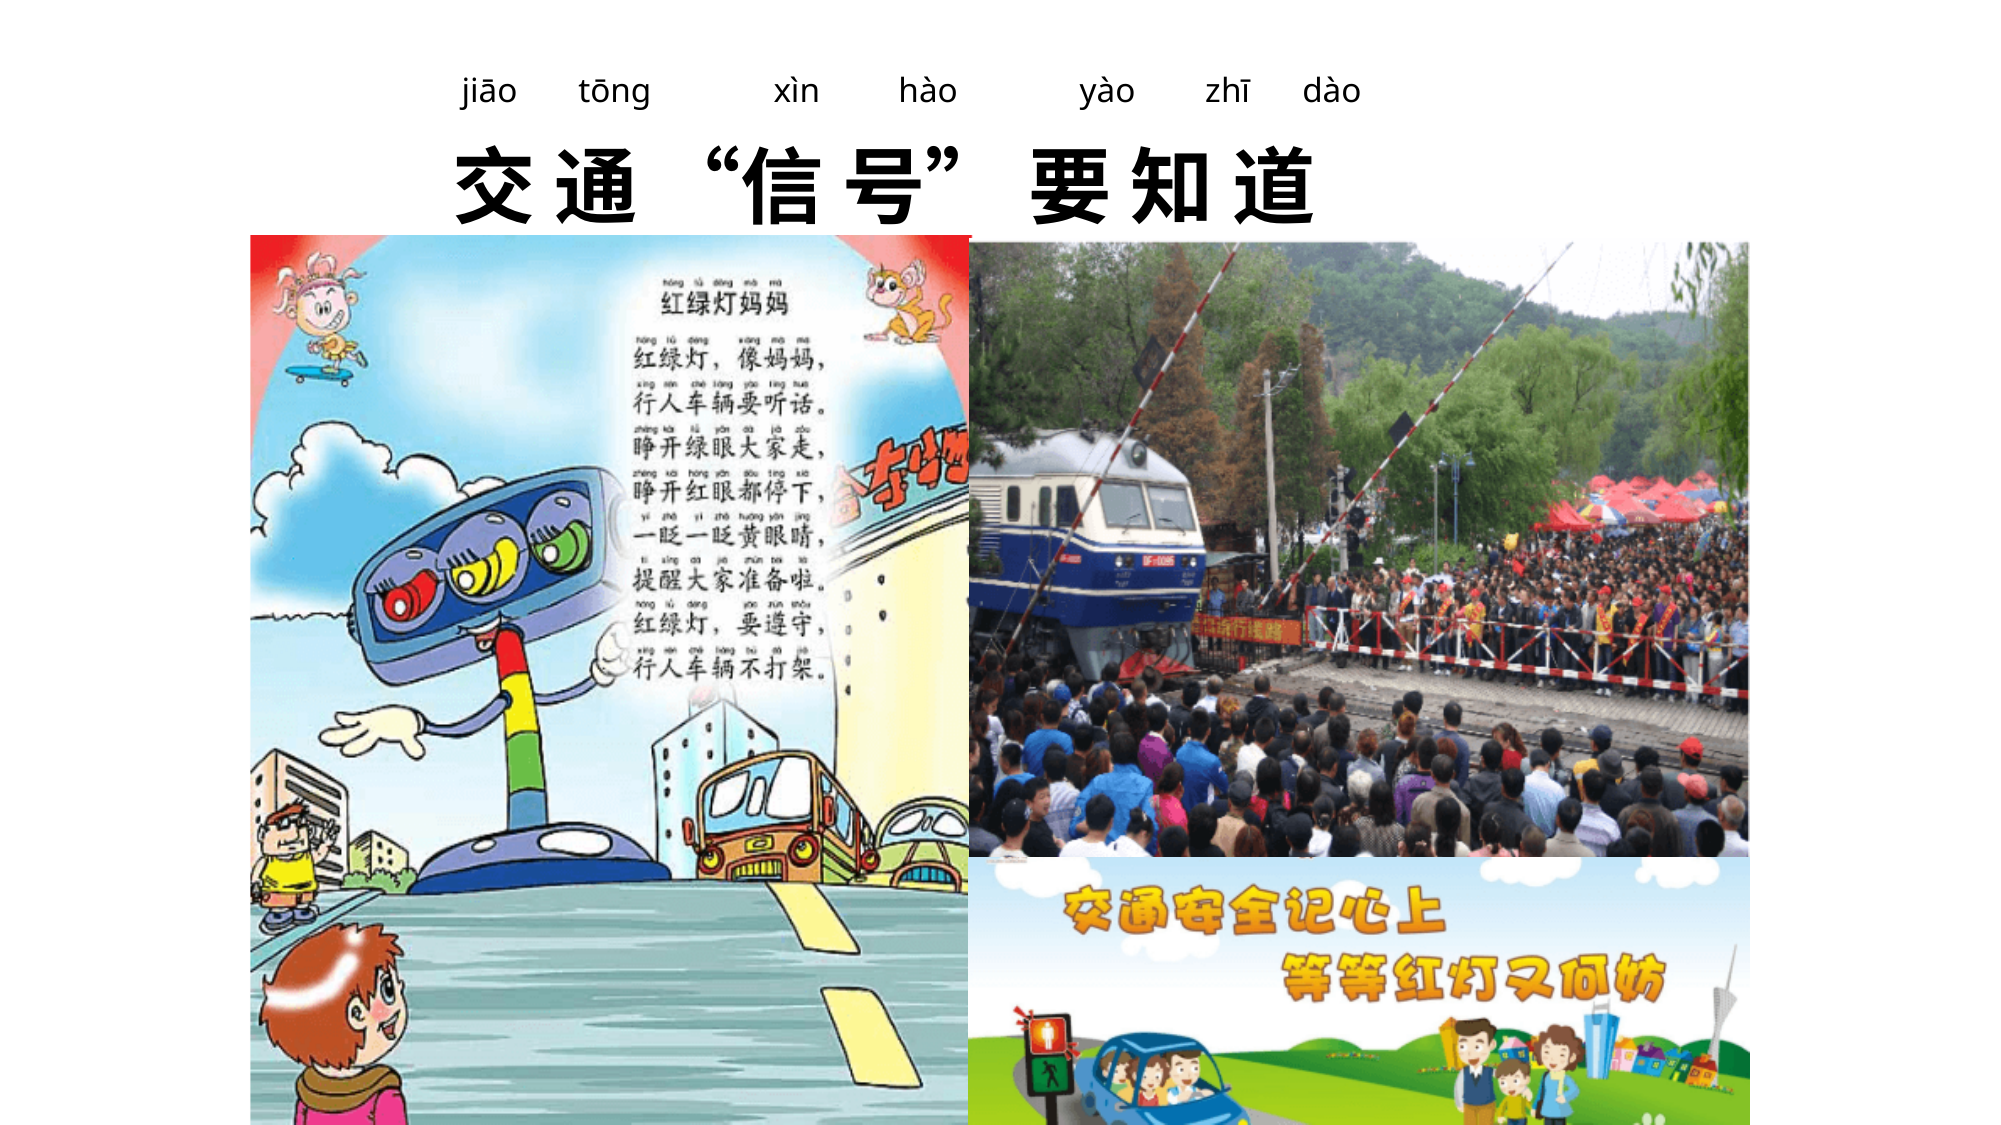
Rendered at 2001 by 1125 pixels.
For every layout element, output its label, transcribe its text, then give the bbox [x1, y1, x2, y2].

text_box 交 通 “信 号” 要 知 道 [437, 127, 1547, 238]
text_box jiāo tōng xìn hào yào zhī dào [423, 62, 1486, 117]
picture [249, 235, 1751, 1125]
